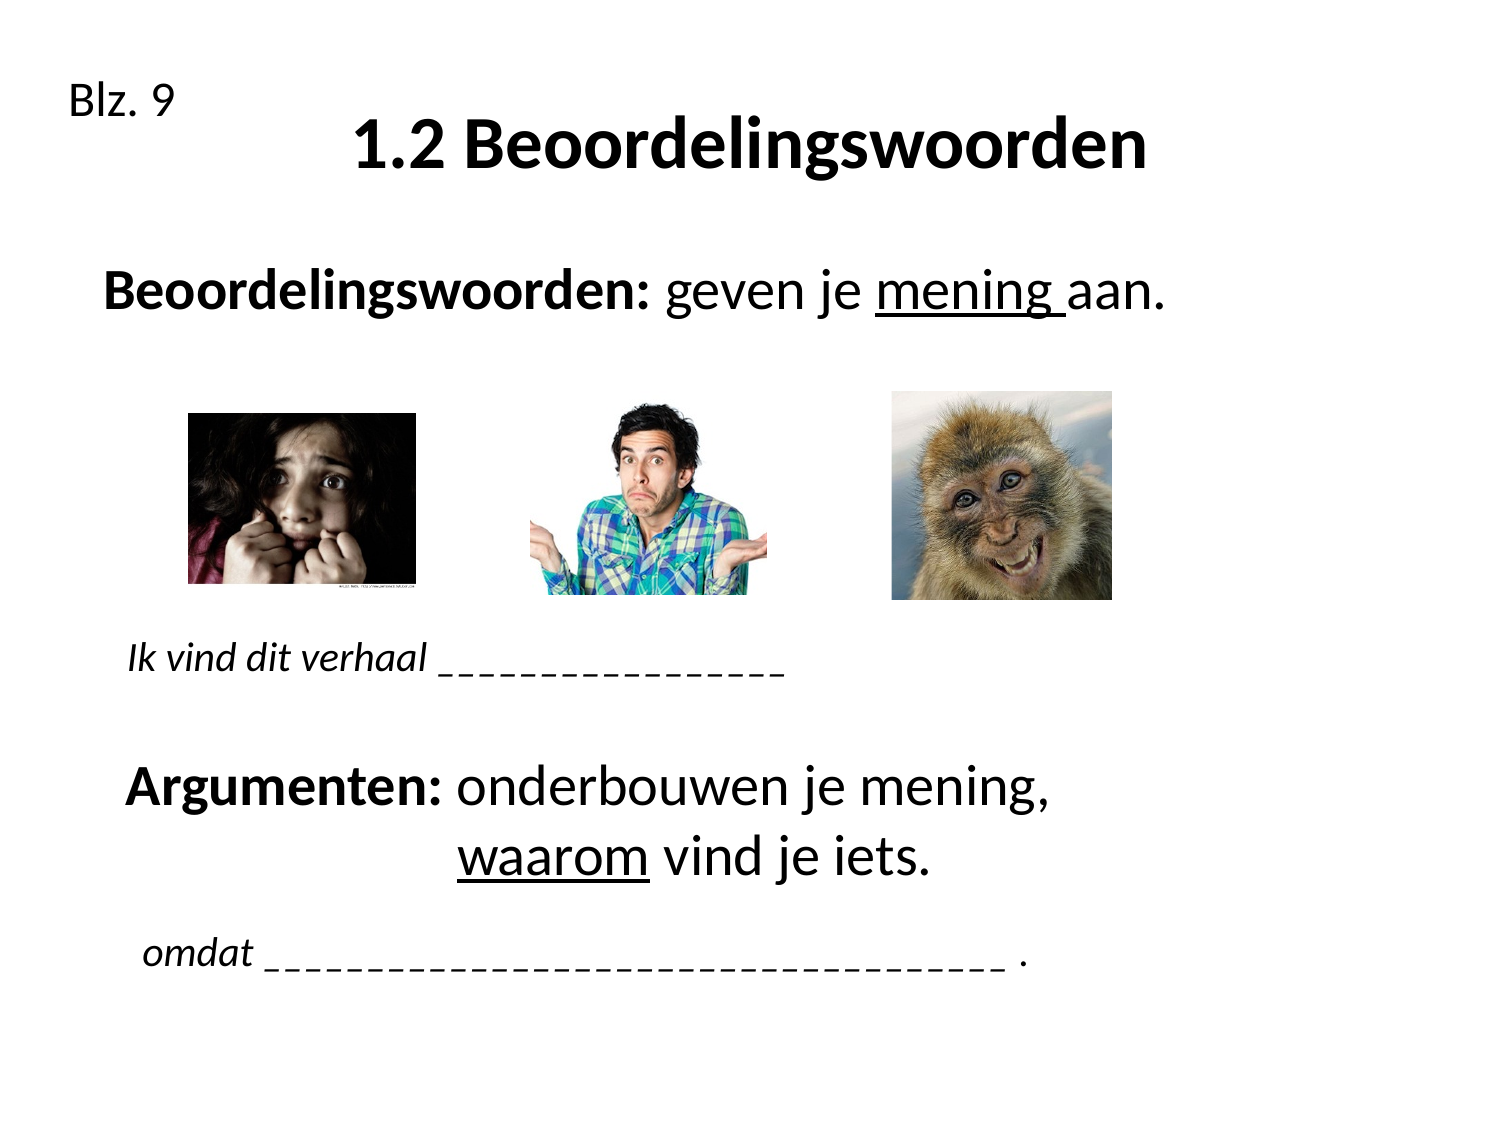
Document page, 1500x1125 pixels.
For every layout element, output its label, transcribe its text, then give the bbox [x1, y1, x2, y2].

picture [529, 391, 767, 595]
text_box Beoordelingswoorden: geven je mening aan. [88, 243, 1258, 374]
text_box omdat ____________________________________ . [127, 917, 1046, 982]
picture [891, 391, 1113, 600]
title 1.2 Beoordelingswoorden [75, 45, 1425, 233]
text_box Argumenten: onderbouwen je mening, waarom vind je iets. [111, 739, 1435, 895]
text_box Blz. 9 [53, 58, 408, 149]
text_box Ik vind dit verhaal _________________ [112, 621, 1365, 687]
picture [188, 413, 416, 588]
